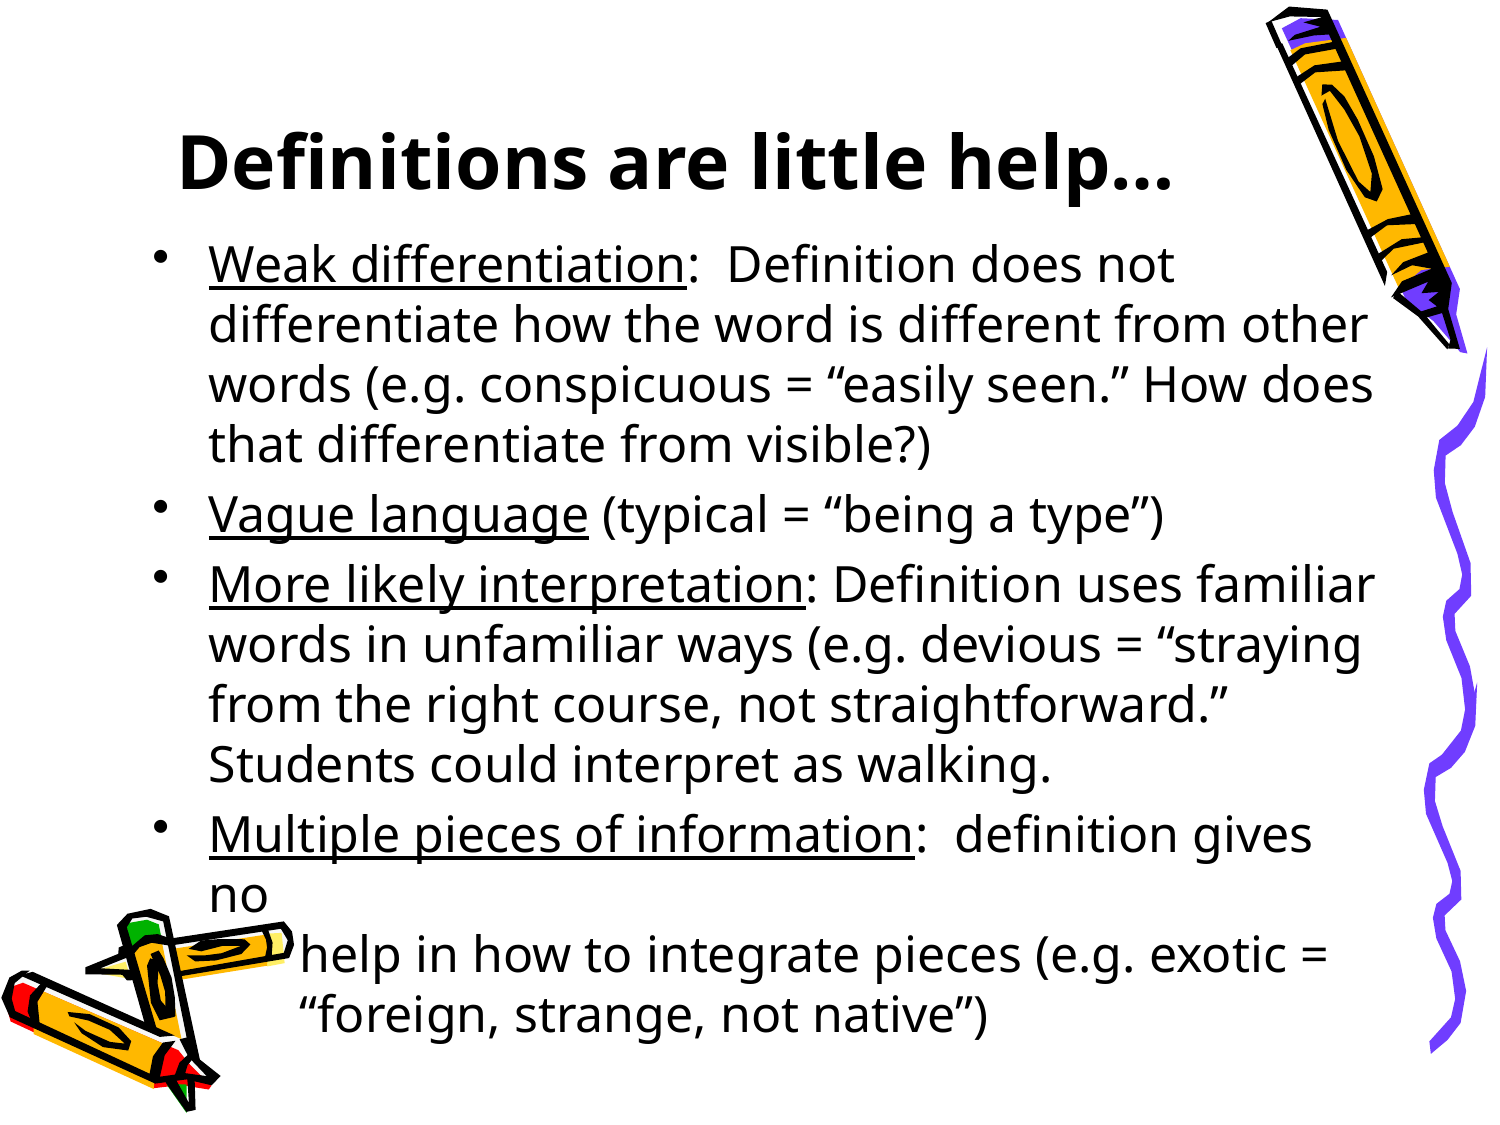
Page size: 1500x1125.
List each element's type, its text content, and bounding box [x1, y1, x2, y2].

title Definitions are little help… [112, 24, 1240, 213]
list Weak differentiation: Definition does not differentiate how the word is different from other words (e.g. conspicuous = “easily seen.” How does that differentiate from visible?) Vague language (typical = “being a type”) More likely interpretation: Definition uses familiar words in unfamiliar ways (e.g. devious = “straying from the right course, not straightforward.” Students could interpret as walking. Multiple pieces of information: definition gives no help in how to integrate pieces (e.g. exotic = “foreign, strange, not native”) [137, 224, 1401, 901]
